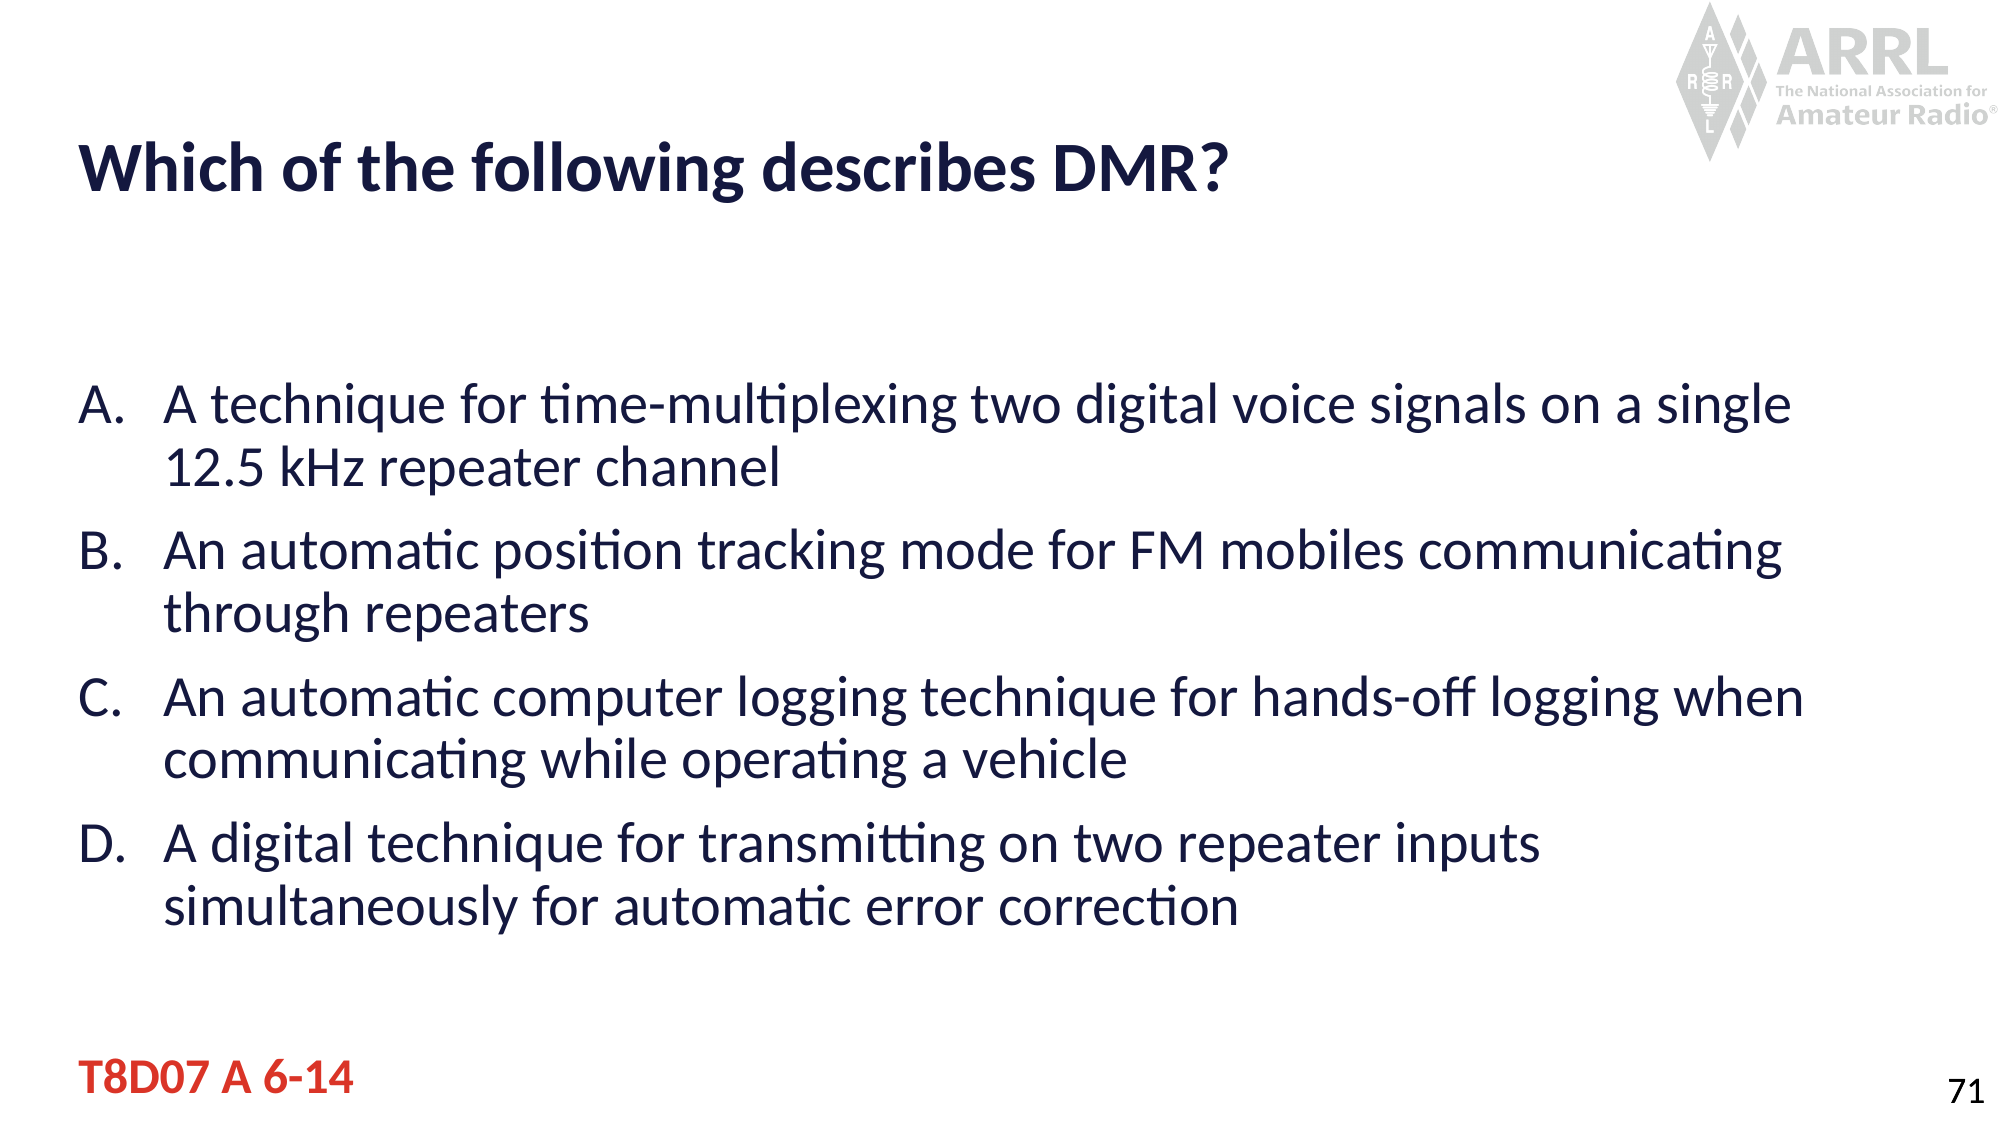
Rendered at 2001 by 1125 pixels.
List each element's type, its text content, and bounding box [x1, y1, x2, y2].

title Which of the following describes DMR? [63, 59, 1863, 278]
text_box T8D07 A 6-14 [63, 1036, 921, 1112]
list A technique for time-multiplexing two digital voice signals on a single 12.5 kHz repeater channel An automatic position tracking mode for FM mobiles communicating through repeaters An automatic computer logging technique for hands-off logging when communicating while operating a vehicle A digital technique for transmitting on two repeater inputs simultaneously for automatic error correction [63, 365, 1863, 989]
picture [1674, 0, 2000, 164]
